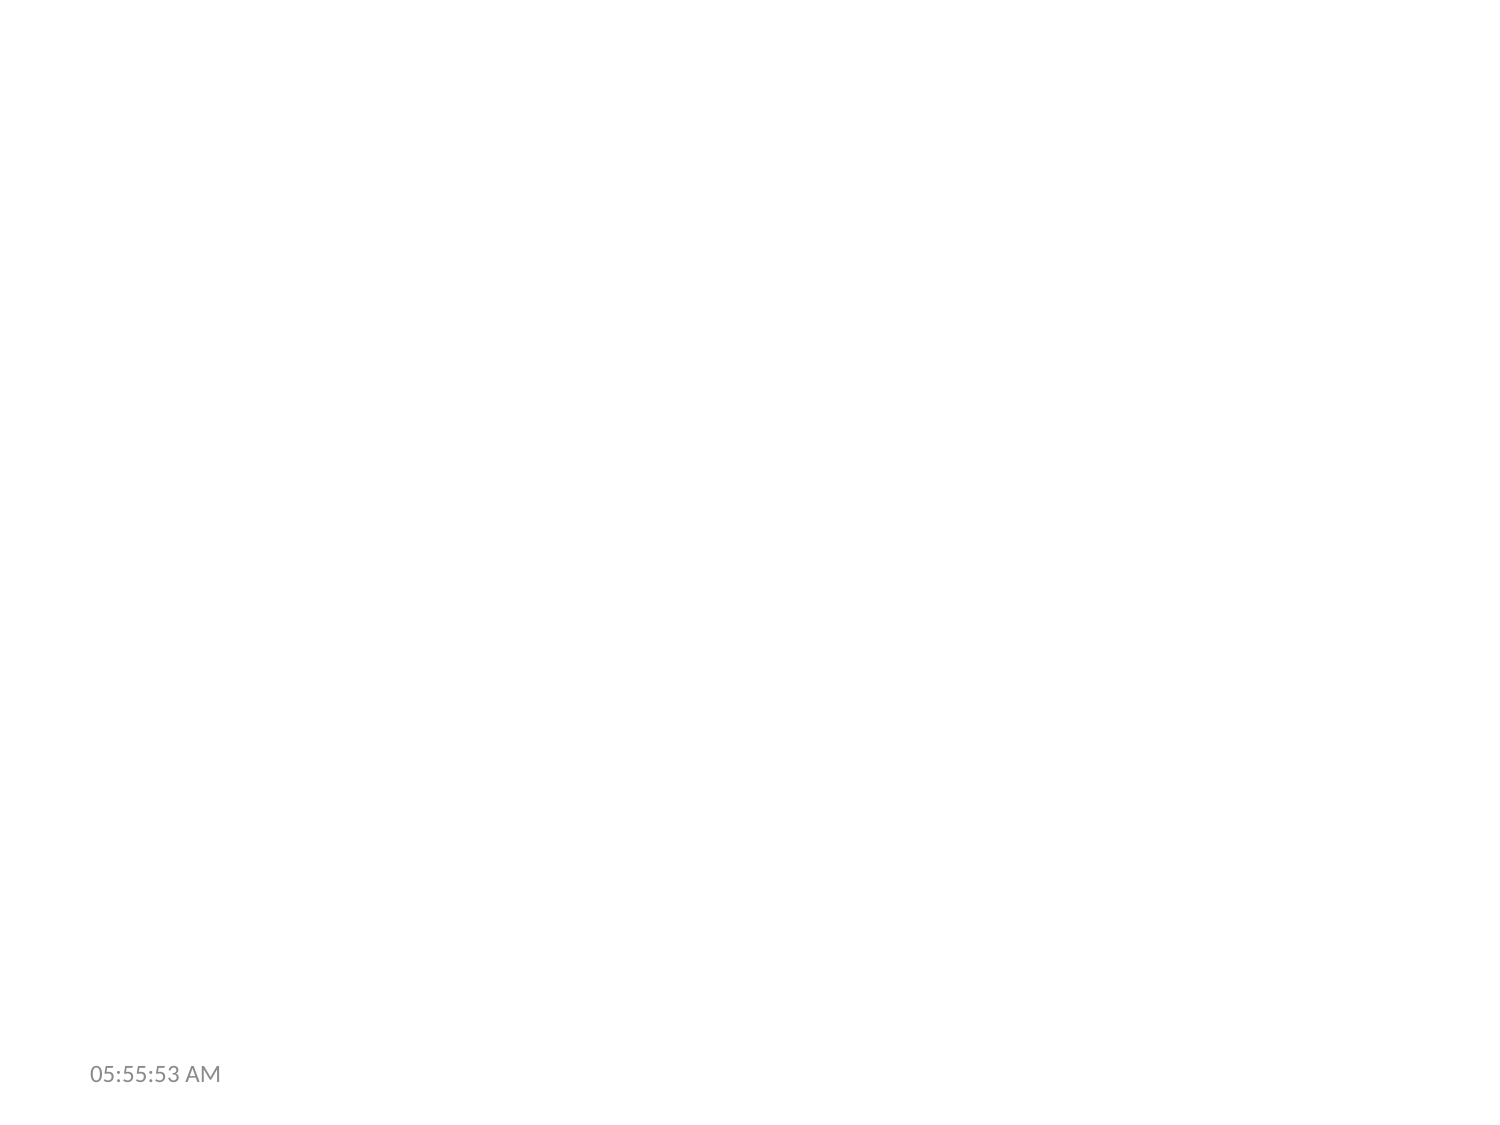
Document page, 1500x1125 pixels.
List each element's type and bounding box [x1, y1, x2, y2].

slide_number [75, 1042, 425, 1103]
